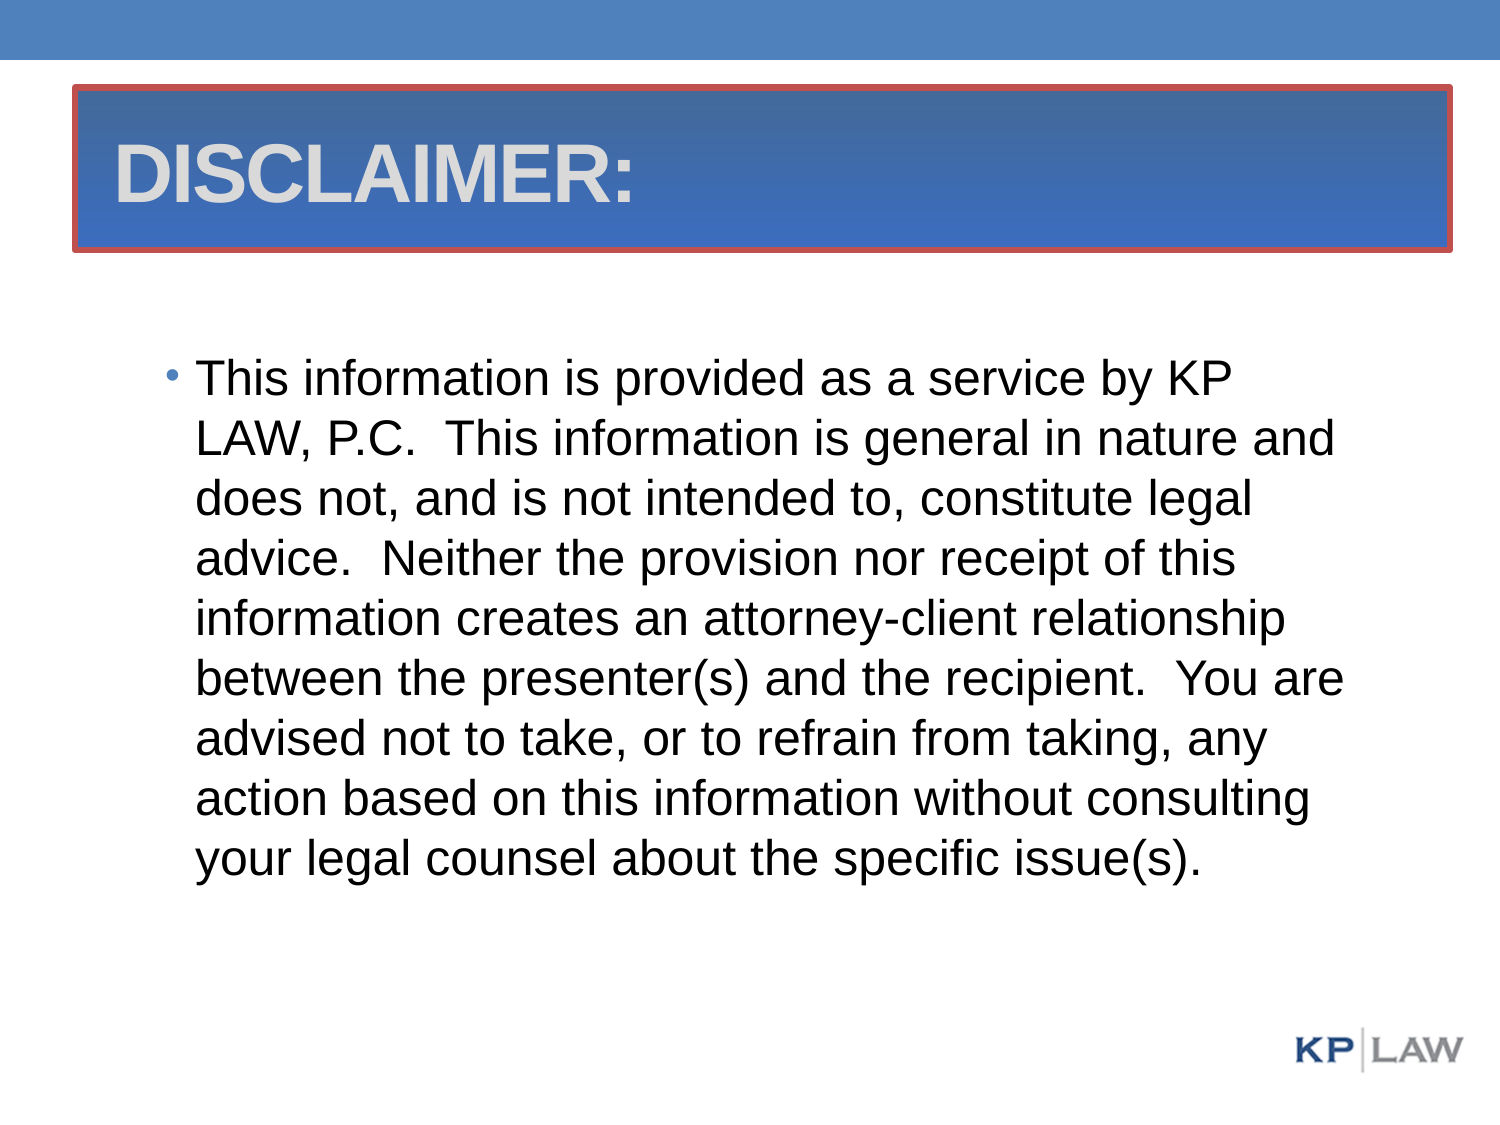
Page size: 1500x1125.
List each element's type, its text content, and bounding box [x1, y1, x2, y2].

picture [1287, 1024, 1474, 1076]
title Disclaimer: [75, 87, 1450, 250]
list This information is provided as a service by KP LAW, P.C. This information is general in nature and does not, and is not intended to, constitute legal advice. Neither the provision nor receipt of this information creates an attorney-client relationship between the presenter(s) and the recipient. You are advised not to take, or to refrain from taking, any action based on this information without consulting your legal counsel about the specific issue(s). [150, 337, 1363, 1125]
